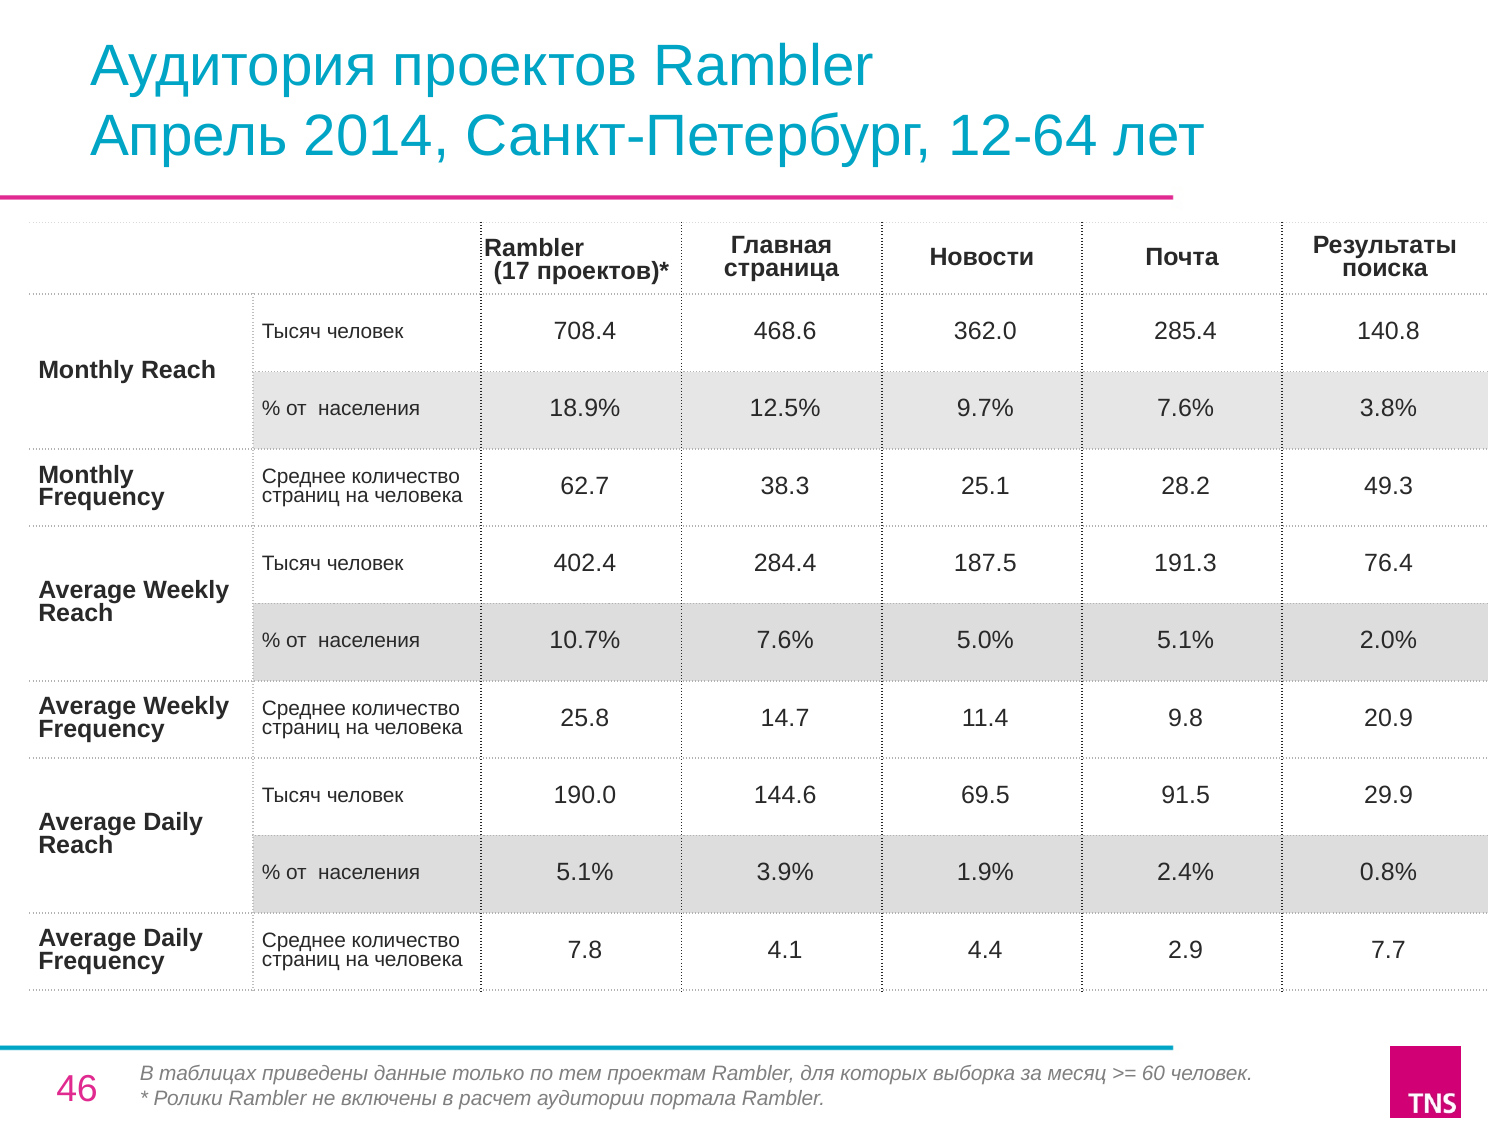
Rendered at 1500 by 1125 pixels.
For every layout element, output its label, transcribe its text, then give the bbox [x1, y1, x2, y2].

table_cell 187.5 [882, 526, 1082, 603]
table_cell Average Weekly Reach [29, 526, 253, 681]
table_cell 285.4 [1082, 294, 1282, 372]
table_cell 7.6% [1082, 372, 1282, 449]
table_cell 76.4 [1282, 526, 1488, 603]
table_header Главная страница [682, 223, 882, 294]
table_cell 284.4 [682, 526, 882, 603]
table_cell 2.4% [1082, 835, 1282, 913]
table_cell 3.9% [682, 835, 882, 913]
table_cell 7.8 [481, 913, 682, 990]
table_cell 1.9% [882, 835, 1082, 913]
table_cell 69.5 [882, 758, 1082, 835]
table_cell 91.5 [1082, 758, 1282, 835]
table_cell 29.9 [1282, 758, 1488, 835]
table_cell Тысяч человек [253, 526, 481, 603]
table_cell 11.4 [882, 681, 1082, 758]
table_cell % от населения [253, 372, 481, 449]
table_cell 3.8% [1282, 372, 1488, 449]
picture [0, 0, 1500, 1125]
table_cell Среднее количество страниц на человека [253, 681, 481, 758]
table_cell 362.0 [882, 294, 1082, 372]
table_cell 7.7 [1282, 913, 1488, 990]
table_cell 190.0 [481, 758, 682, 835]
table_cell 28.2 [1082, 449, 1282, 526]
table_cell 0.8% [1282, 835, 1488, 913]
table_cell 402.4 [481, 526, 682, 603]
table_cell 144.6 [682, 758, 882, 835]
table_cell Тысяч человек [253, 294, 481, 372]
table_cell 2.9 [1082, 913, 1282, 990]
table_cell 708.4 [481, 294, 682, 372]
table_header Почта [1082, 223, 1282, 294]
table_cell Monthly Reach [29, 294, 253, 449]
table_cell Среднее количество страниц на человека [253, 449, 481, 526]
table_cell 2.0% [1282, 603, 1488, 681]
table_cell 191.3 [1082, 526, 1282, 603]
table_header Новости [882, 223, 1082, 294]
table_cell 5.0% [882, 603, 1082, 681]
table_cell 10.7% [481, 603, 682, 681]
table_cell 38.3 [682, 449, 882, 526]
table_header Результаты поиска [1282, 223, 1488, 294]
table_cell 9.8 [1082, 681, 1282, 758]
table_cell 4.4 [882, 913, 1082, 990]
title Аудитория проектов Rambler Апрель 2014, Санкт-Петербург, 12-64 лет [74, 8, 1476, 187]
table_cell 7.6% [682, 603, 882, 681]
table_cell Average Weekly Frequency [29, 681, 253, 758]
text_box В таблицах приведены данные только по тем проектам Rambler, для которых выборка за месяц >= 60 человек. * Ролики Rambler не включены в расчет аудитории портала Rambler. [124, 1052, 1463, 1117]
table_cell Monthly Frequency [29, 449, 253, 526]
table_cell 9.7% [882, 372, 1082, 449]
table_cell % от населения [253, 603, 481, 681]
table_cell Тысяч человек [253, 758, 481, 835]
table_cell 25.8 [481, 681, 682, 758]
table_cell 18.9% [481, 372, 682, 449]
table_cell 49.3 [1282, 449, 1488, 526]
table_cell 5.1% [481, 835, 682, 913]
table_cell 5.1% [1082, 603, 1282, 681]
table_cell 62.7 [481, 449, 682, 526]
slide_number 46 [40, 1055, 392, 1125]
table_header [29, 223, 481, 294]
table_cell % от населения [253, 835, 481, 913]
table_cell 25.1 [882, 449, 1082, 526]
table_cell 468.6 [682, 294, 882, 372]
table_cell Average Daily Frequency [29, 913, 253, 990]
table_cell 12.5% [682, 372, 882, 449]
table_cell Среднее количество страниц на человека [253, 913, 481, 990]
table_cell Average Daily Reach [29, 758, 253, 913]
table_cell 14.7 [682, 681, 882, 758]
table_cell 4.1 [682, 913, 882, 990]
table_header Rambler (17 проектов)* [481, 223, 682, 294]
table_cell 20.9 [1282, 681, 1488, 758]
table_cell 140.8 [1282, 294, 1488, 372]
